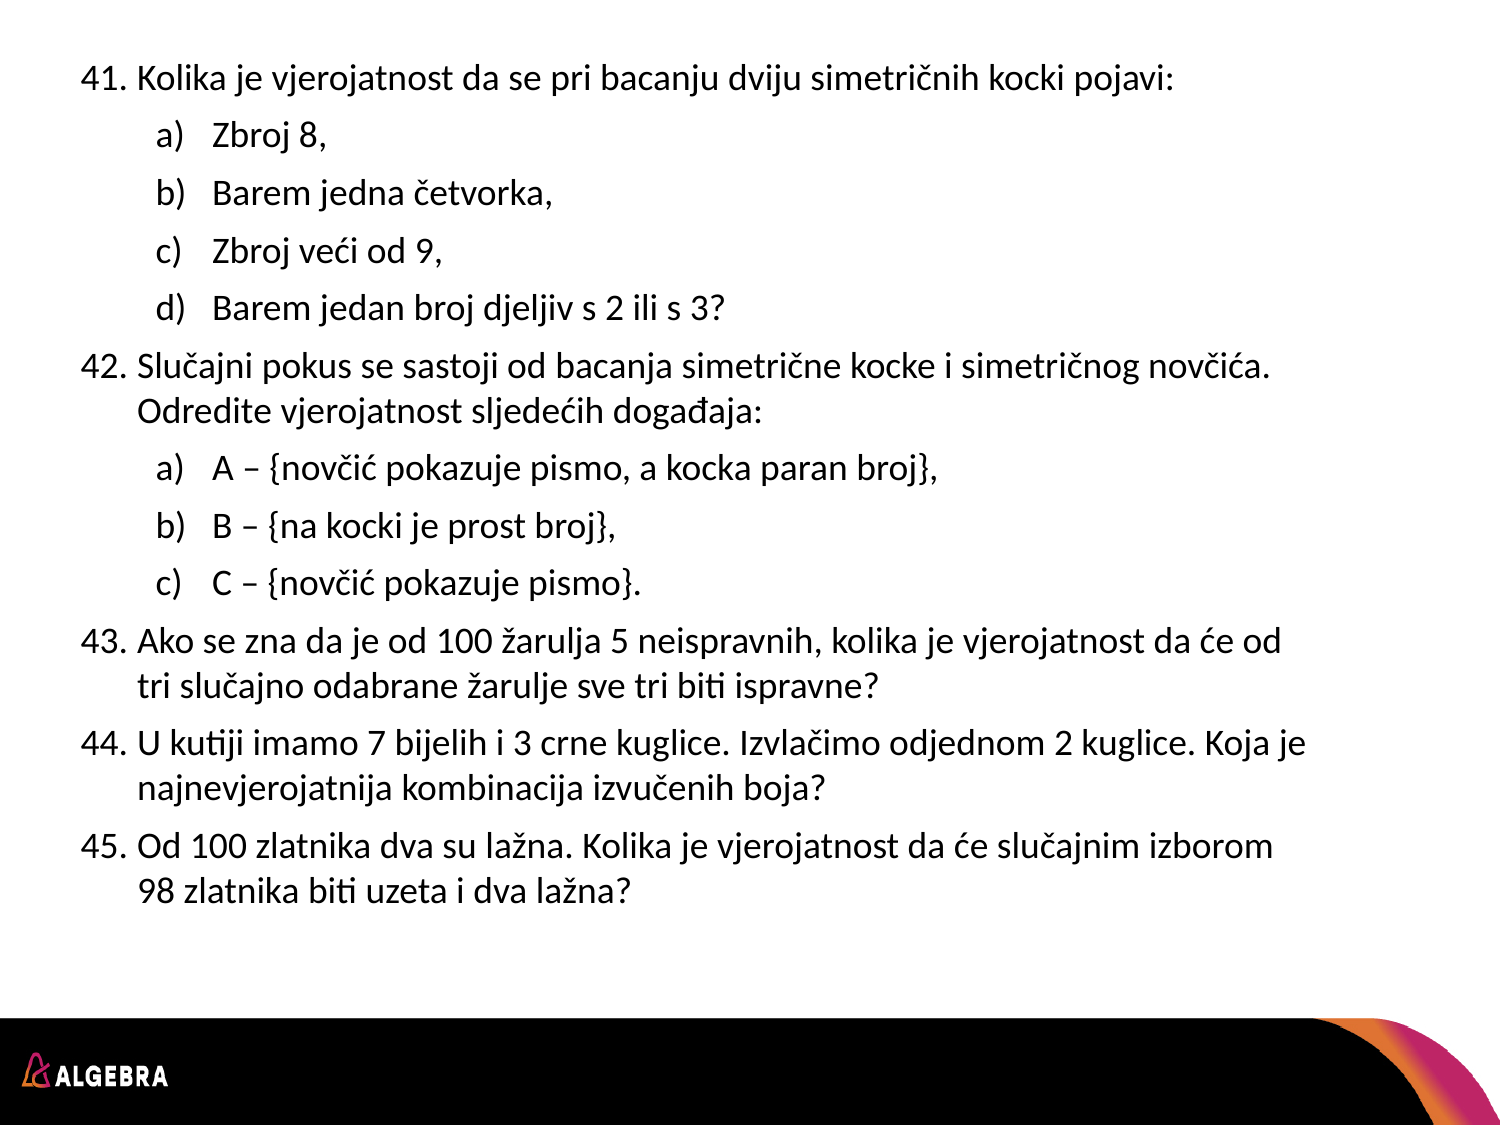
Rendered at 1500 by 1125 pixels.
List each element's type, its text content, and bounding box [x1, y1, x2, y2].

picture [0, 0, 1500, 1125]
text_box Kolika je vjerojatnost da se pri bacanju dviju simetričnih kocki pojavi: Zbroj 8, Barem jedna četvorka, Zbroj veći od 9, Barem jedan broj djeljiv s 2 ili s 3? Slučajni pokus se sastoji od bacanja simetrične kocke i simetričnog novčića. Odredite vjerojatnost sljedećih događaja: A – {novčić pokazuje pismo, a kocka paran broj}, B – {na kocki je prost broj}, C – {novčić pokazuje pismo}. Ako se zna da je od 100 žarulja 5 neispravnih, kolika je vjerojatnost da će od tri slučajno odabrane žarulje sve tri biti ispravne? U kutiji imamo 7 bijelih i 3 crne kuglice. Izvlačimo odjednom 2 kuglice. Koja je najnevjerojatnija kombinacija izvučenih boja? Od 100 zlatnika dva su lažna. Kolika je vjerojatnost da će slučajnim izborom 98 zlatnika biti uzeta i dva lažna? [65, 45, 1323, 919]
